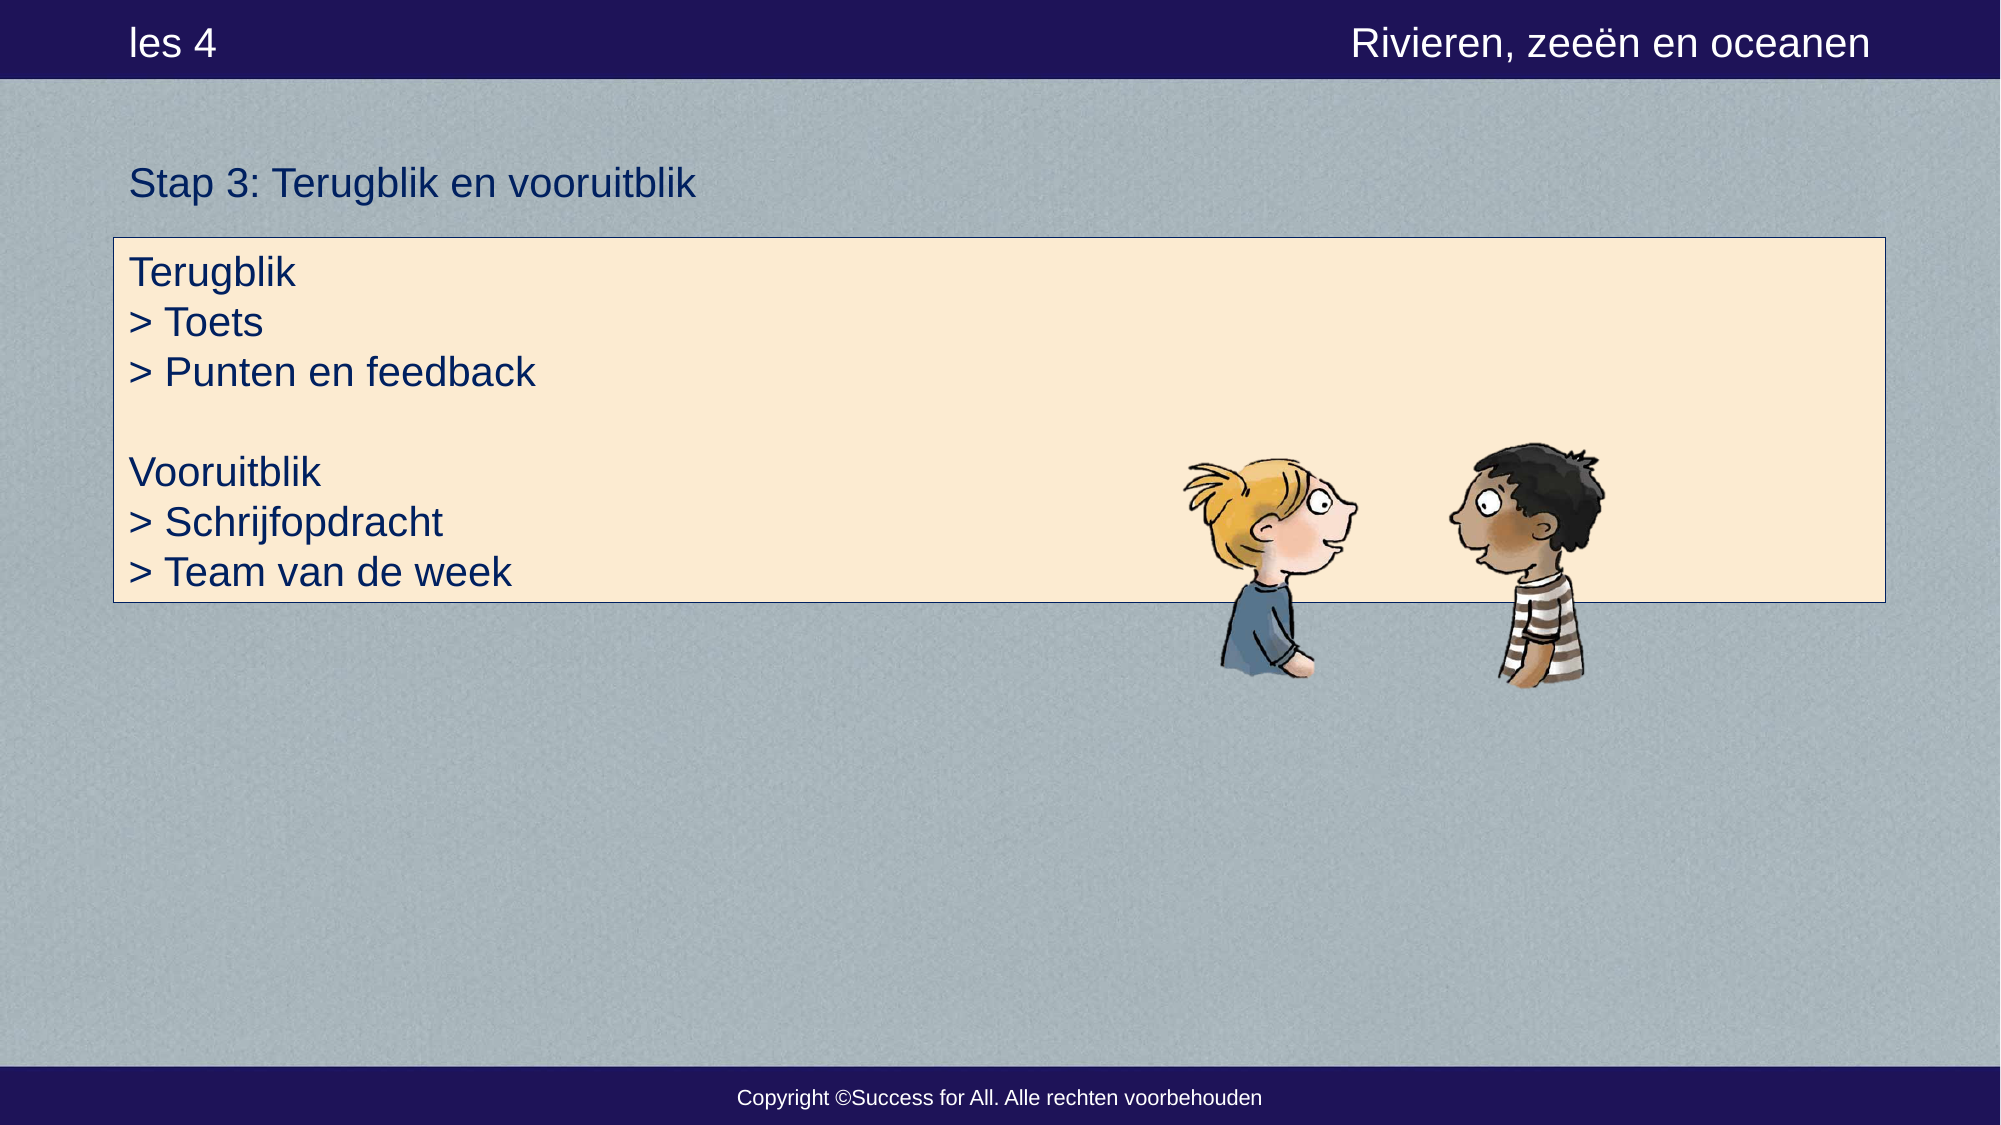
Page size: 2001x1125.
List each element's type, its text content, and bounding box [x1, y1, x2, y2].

text_box les 4 [114, 8, 354, 73]
text_box Terugblik > Toets > Punten en feedback Vooruitblik > Schrijfopdracht > Team van de week [113, 237, 1886, 603]
picture [0, 0, 2001, 1125]
text_box Stap 3: Terugblik en vooruitblik [113, 148, 1635, 214]
text_box Copyright ©Success for All. Alle rechten voorbehouden [0, 1076, 2000, 1125]
text_box Rivieren, zeeën en oceanen [999, 8, 1886, 73]
